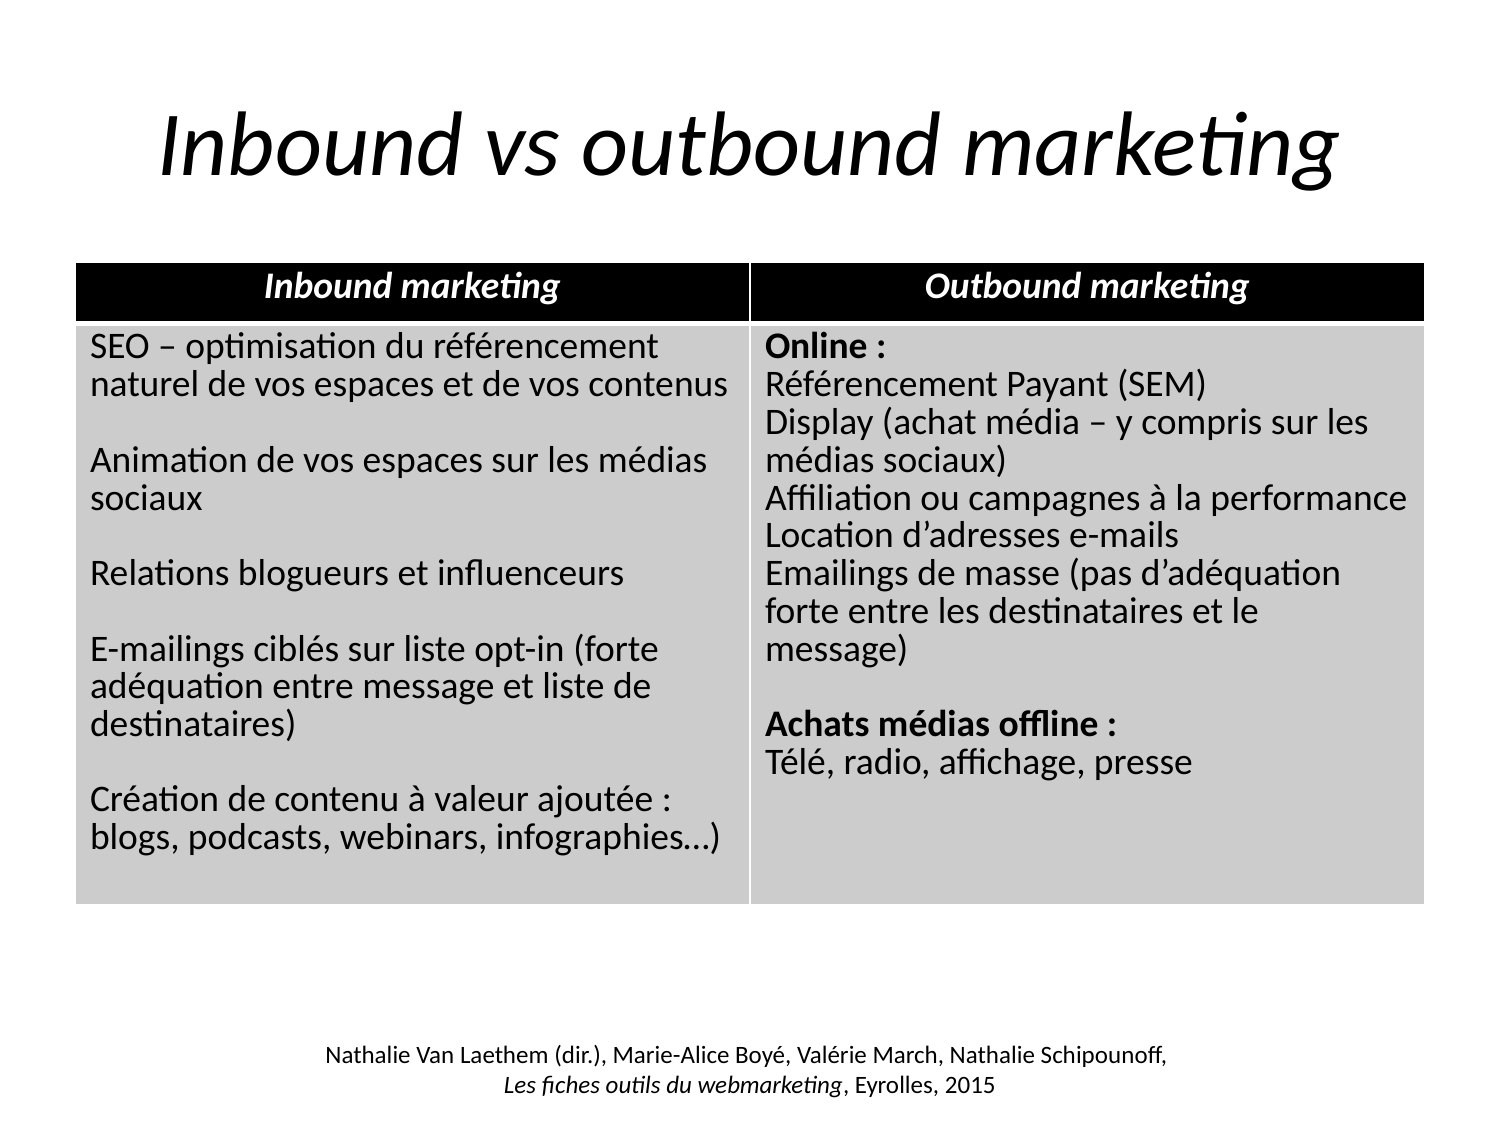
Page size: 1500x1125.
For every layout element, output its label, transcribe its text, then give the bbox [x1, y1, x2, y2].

table_header Inbound marketing [76, 263, 749, 321]
table_header Outbound marketing [751, 263, 1424, 321]
table_cell SEO – optimisation du référencement naturel de vos espaces et de vos contenus Animation de vos espaces sur les médias sociaux Relations blogueurs et influenceurs E-mailings ciblés sur liste opt-in (forte adéquation entre message et liste de destinataires) Création de contenu à valeur ajoutée : blogs, podcasts, webinars, infographies…) [76, 326, 749, 904]
title Inbound vs outbound marketing [75, 45, 1425, 233]
footer Nathalie Van Laethem (dir.), Marie-Alice Boyé, Valérie March, Nathalie Schipounoff, Les fiches outils du webmarketing, Eyrolles, 2015 [75, 1042, 1425, 1094]
table_cell Online : Référencement Payant (SEM) Display (achat média – y compris sur les médias sociaux) Affiliation ou campagnes à la performance Location d’adresses e-mails Emailings de masse (pas d’adéquation forte entre les destinataires et le message) Achats médias offline : Télé, radio, affichage, presse [751, 326, 1424, 904]
